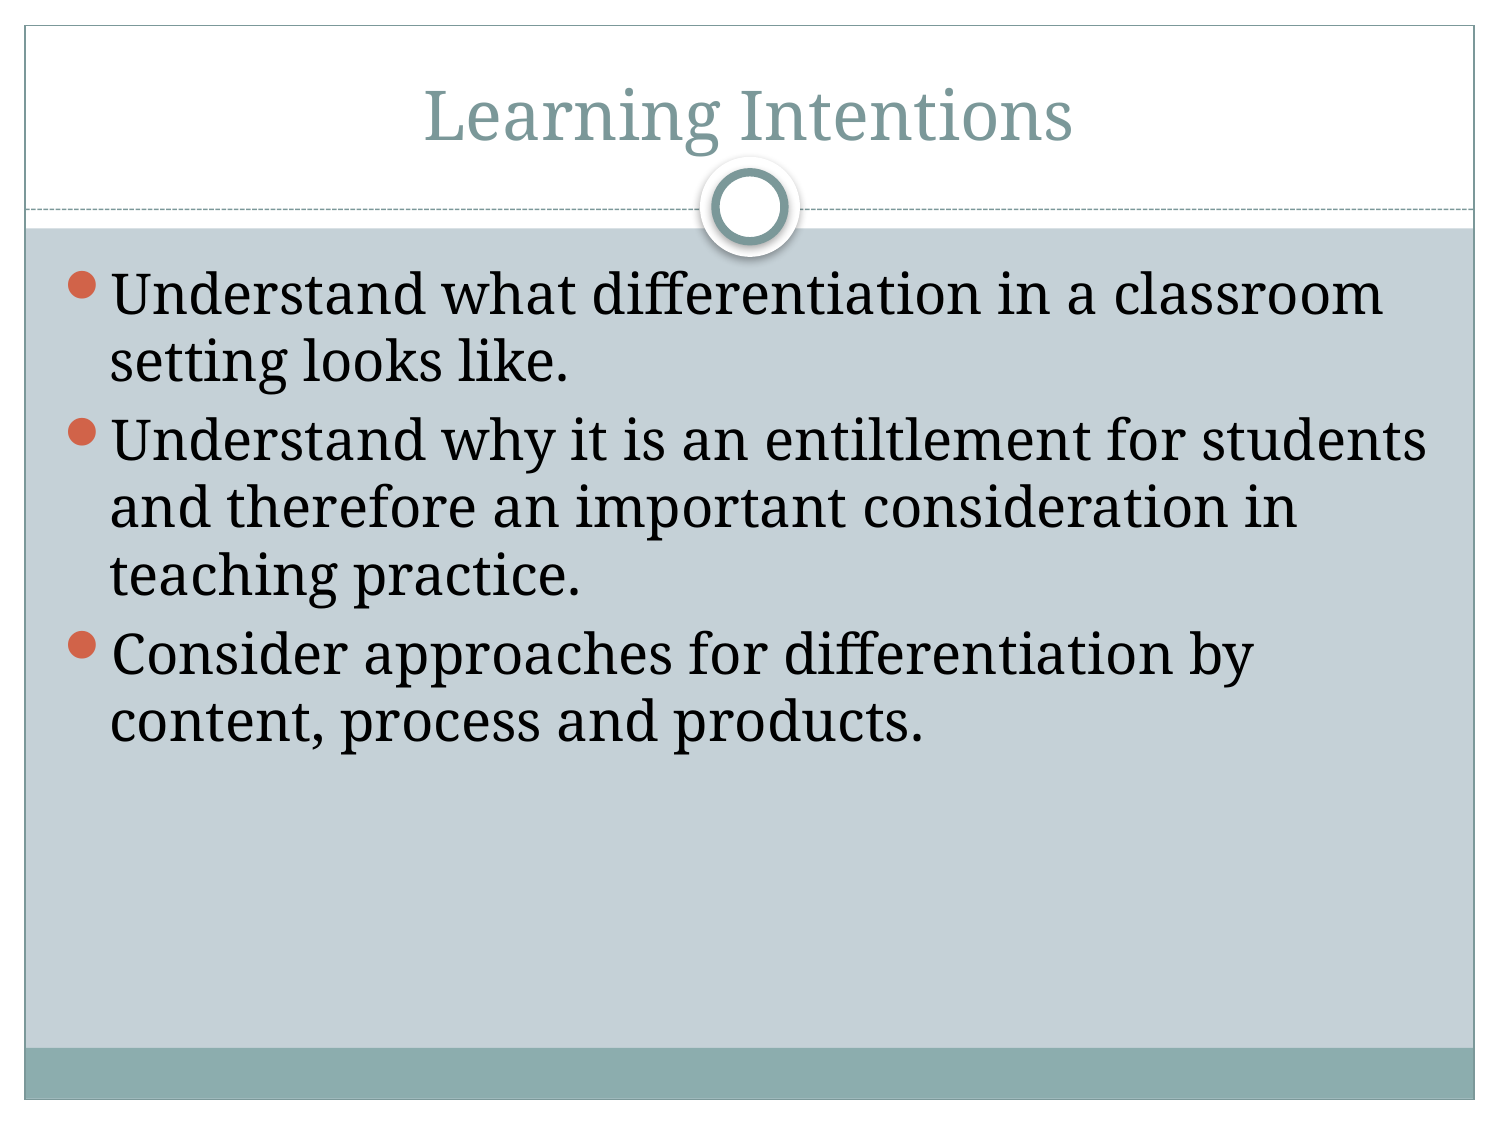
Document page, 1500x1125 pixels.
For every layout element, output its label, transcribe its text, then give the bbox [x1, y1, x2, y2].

list Understand what differentiation in a classroom setting looks like. Understand why it is an entiltlement for students and therefore an important consideration in teaching practice. Consider approaches for differentiation by content, process and products. [49, 250, 1445, 1001]
title Learning Intentions [49, 37, 1450, 162]
